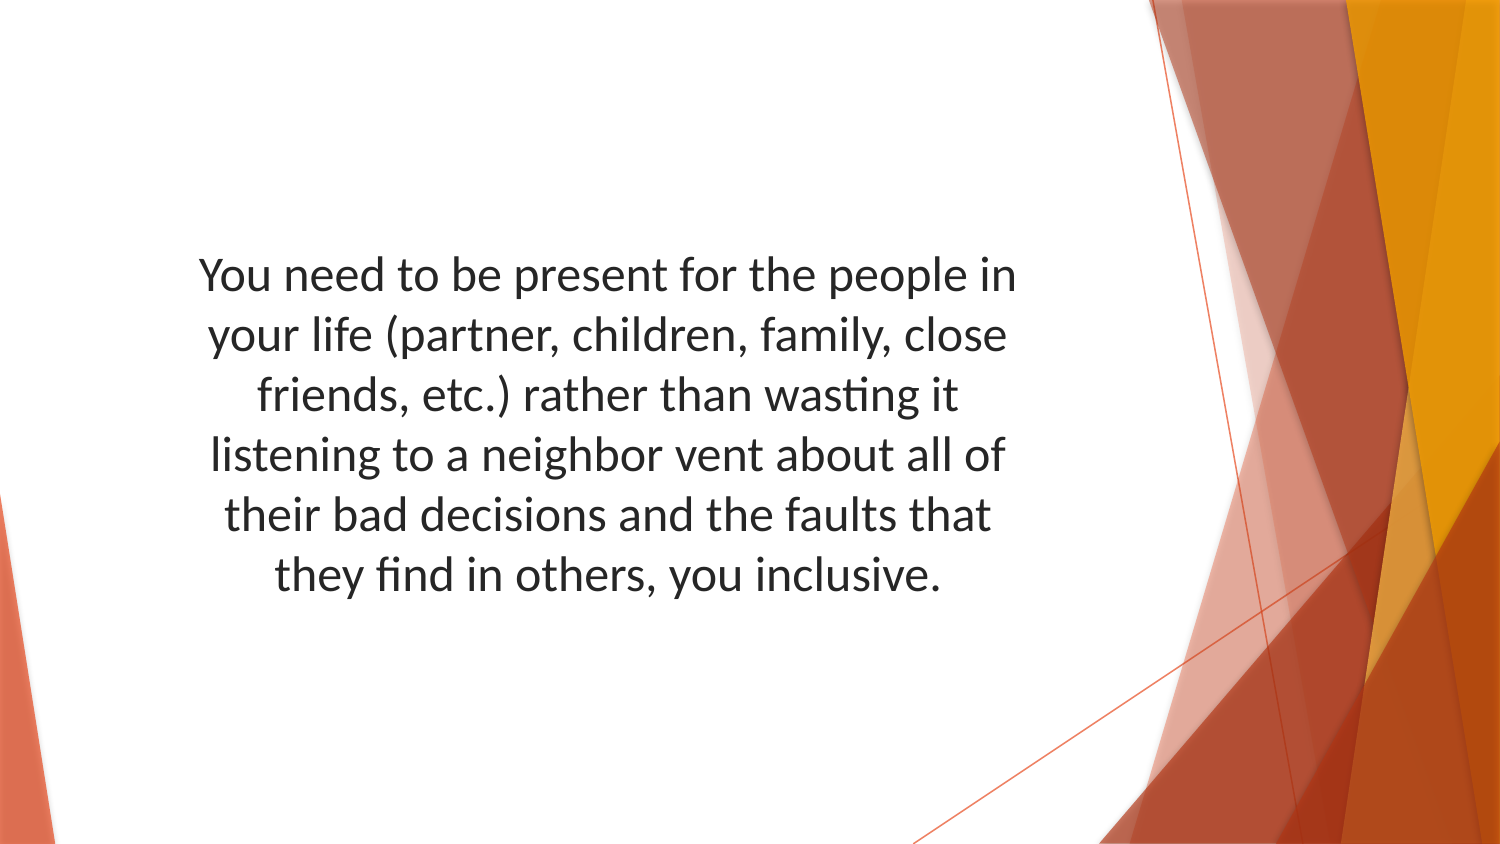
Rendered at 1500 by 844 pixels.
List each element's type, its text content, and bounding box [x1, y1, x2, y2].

list You need to be present for the people in your life (partner, children, family, close friends, etc.) rather than wasting it listening to a neighbor vent about all of their bad decisions and the faults that they find in others, you inclusive. [159, 114, 1058, 729]
